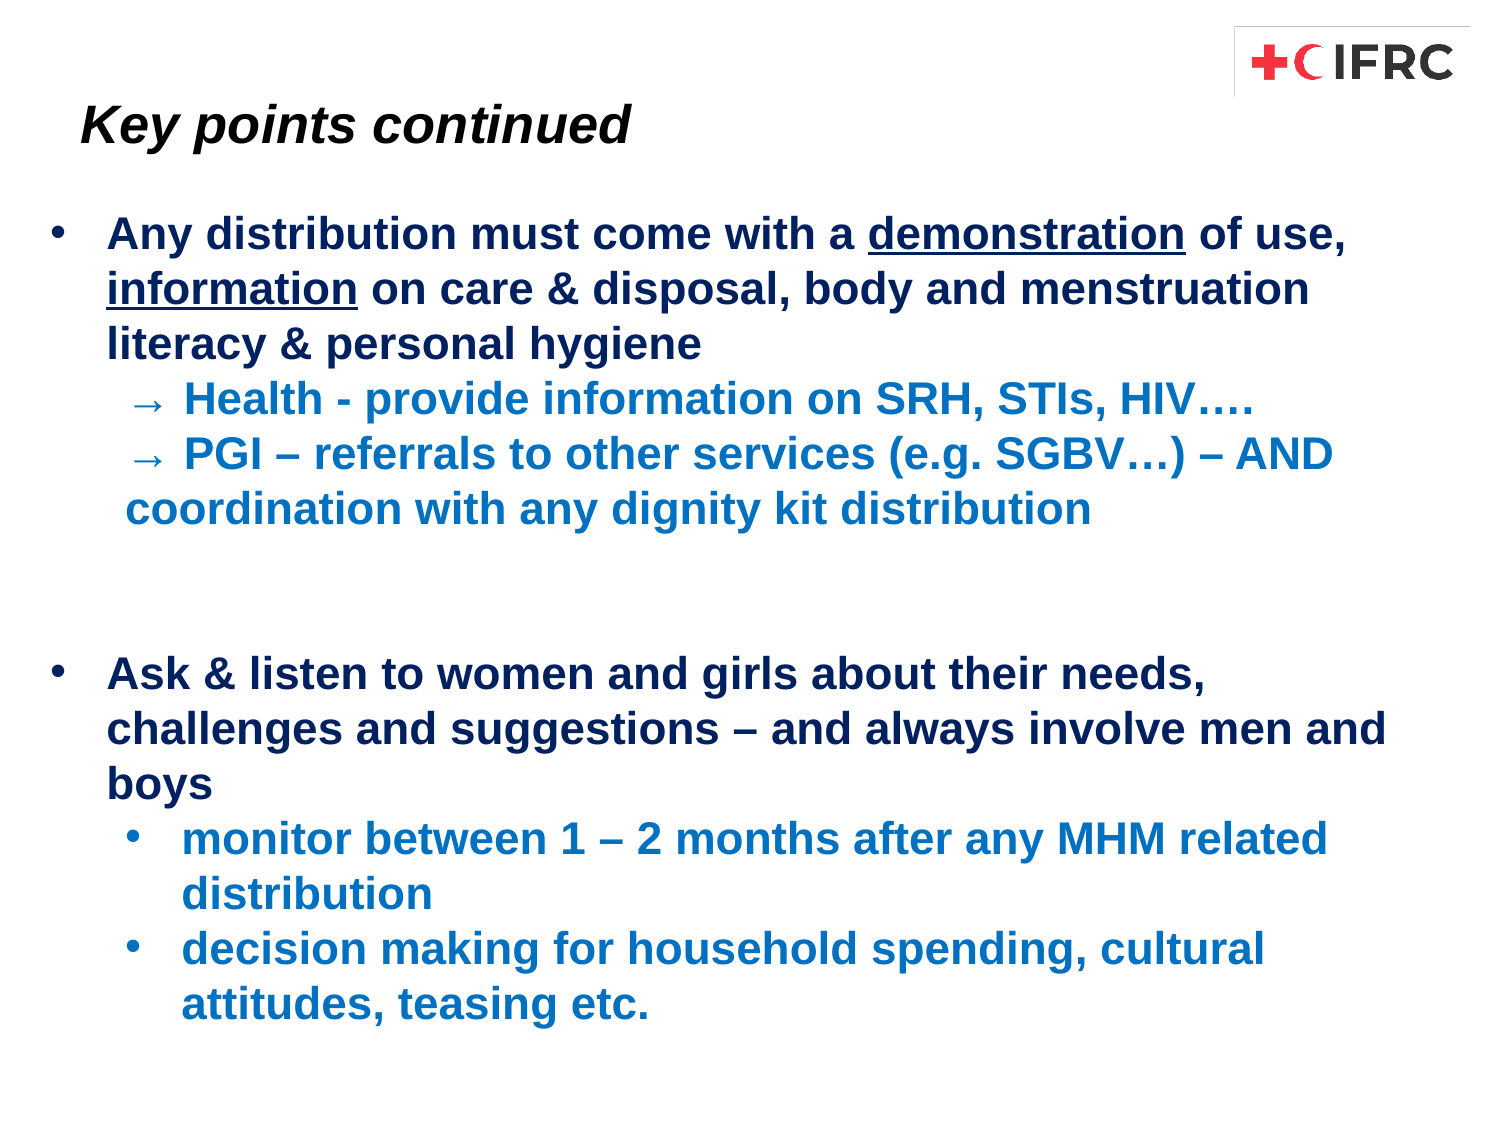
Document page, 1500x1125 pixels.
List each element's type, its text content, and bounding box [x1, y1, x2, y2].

title Key points continued [64, 73, 1412, 171]
picture [1234, 26, 1471, 98]
text_box Any distribution must come with a demonstration of use, information on care & disposal, body and menstruation literacy & personal hygiene → Health - provide information on SRH, STIs, HIV…. → PGI – referrals to other services (e.g. SGBV…) – AND coordination with any dignity kit distribution Ask & listen to women and girls about their needs, challenges and suggestions – and always involve men and boys monitor between 1 – 2 months after any MHM related distribution decision making for household spending, cultural attitudes, teasing etc. [35, 196, 1442, 1036]
